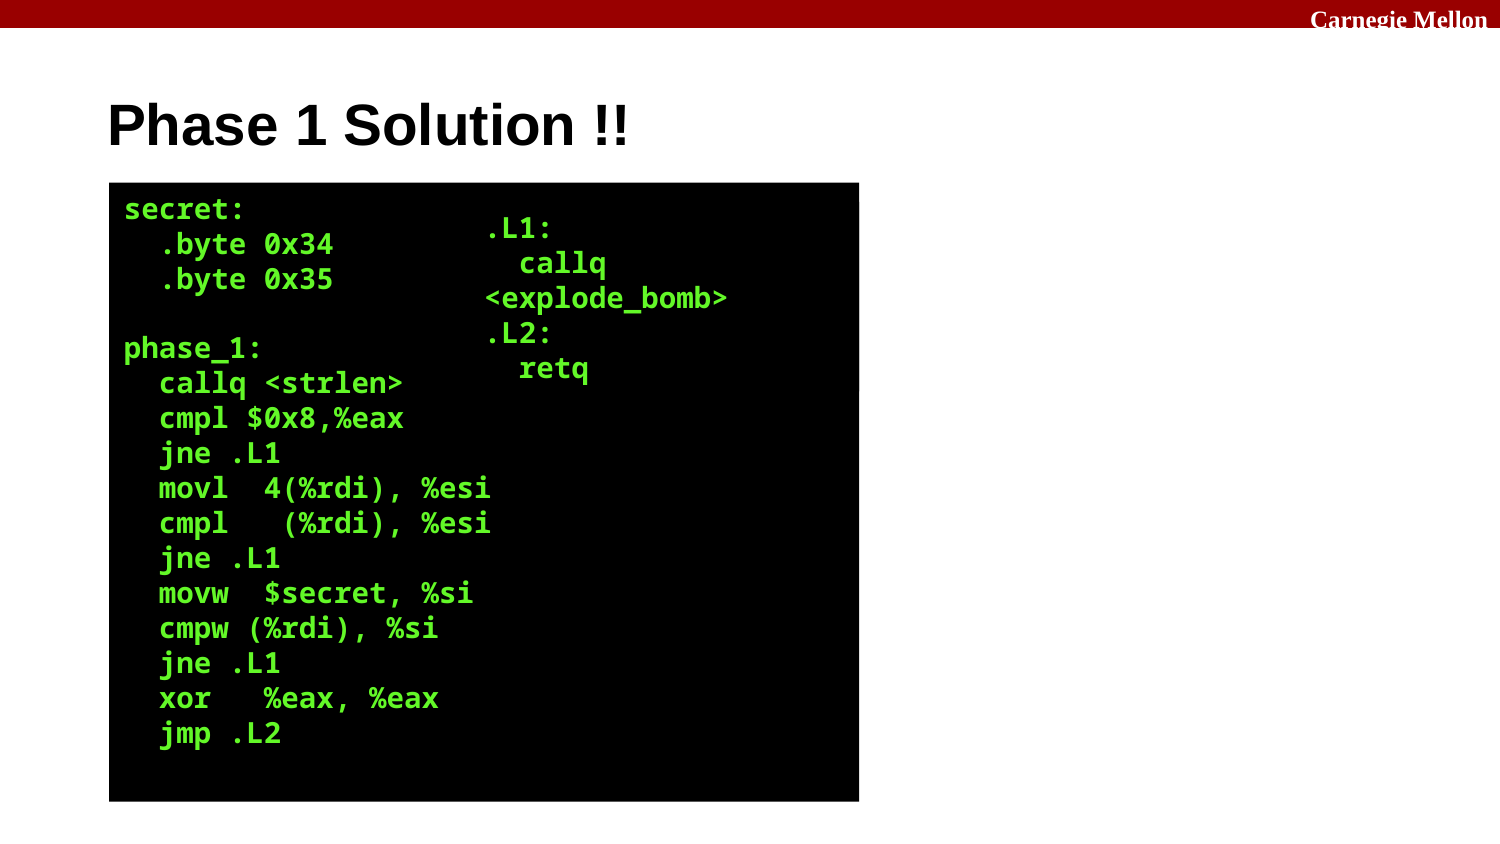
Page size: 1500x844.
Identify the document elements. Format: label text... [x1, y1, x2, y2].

text_box .L1: callq <explode_bomb> .L2: retq [468, 201, 860, 392]
text_box secret: .byte 0x34 .byte 0x35 phase_1: callq <strlen> cmpl $0x8,%eax jne .L1 movl 4(%rdi), %esi cmpl (%rdi), %esi jne .L1 movw $secret, %si cmpw (%rdi), %si jne .L1 xor %eax, %eax jmp .L2 [109, 182, 860, 802]
text_box Phase 1 Solution !! [92, 79, 647, 165]
